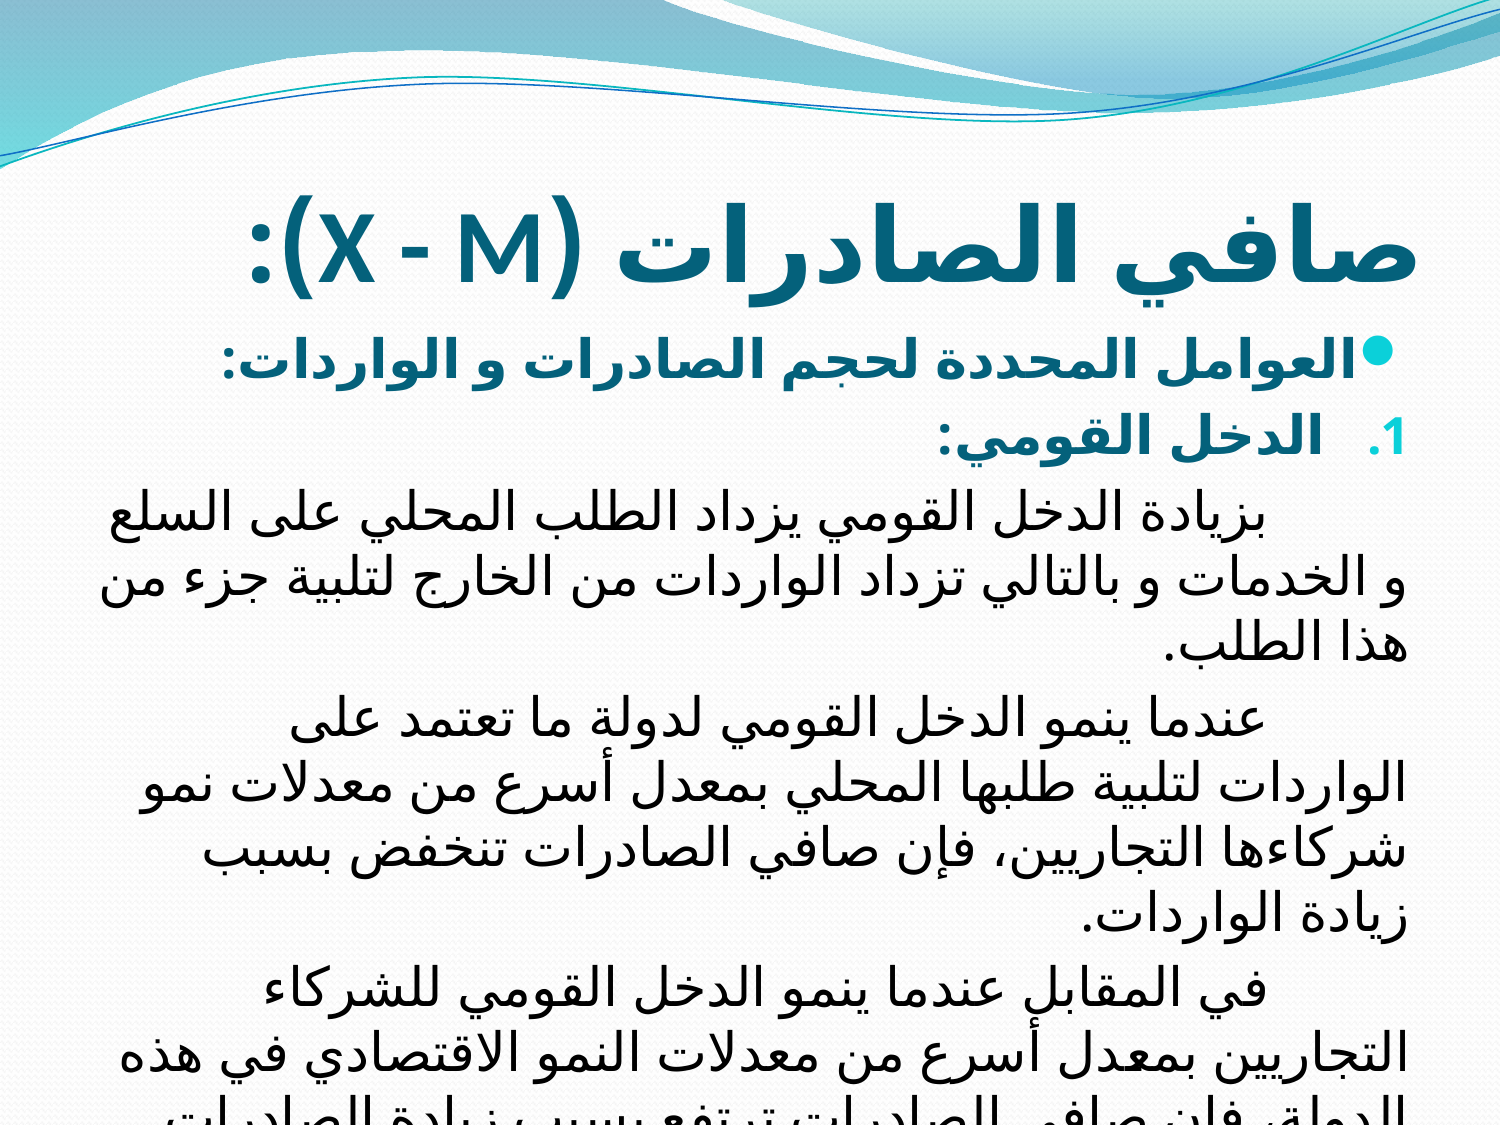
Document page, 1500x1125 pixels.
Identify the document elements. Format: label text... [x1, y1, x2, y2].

footer [437, 1042, 988, 1103]
title صافي الصادرات (X - M): [75, 115, 1425, 303]
list العوامل المحددة لحجم الصادرات و الواردات: الدخل القومي: بزيادة الدخل القومي يزداد الطلب المحلي على السلع و الخدمات و بالتالي تزداد الواردات من الخارج لتلبية جزء من هذا الطلب. عندما ينمو الدخل القومي لدولة ما تعتمد على الواردات لتلبية طلبها المحلي بمعدل أسرع من معدلات نمو شركاءها التجاريين، فإن صافي الصادرات تنخفض بسبب زيادة الواردات. في المقابل عندما ينمو الدخل القومي للشركاء التجاريين بمعدل أسرع من معدلات النمو الاقتصادي في هذه الدولة، فإن صافي الصادرات ترتفع بسبب زيادة الصادرات. [75, 317, 1425, 1038]
